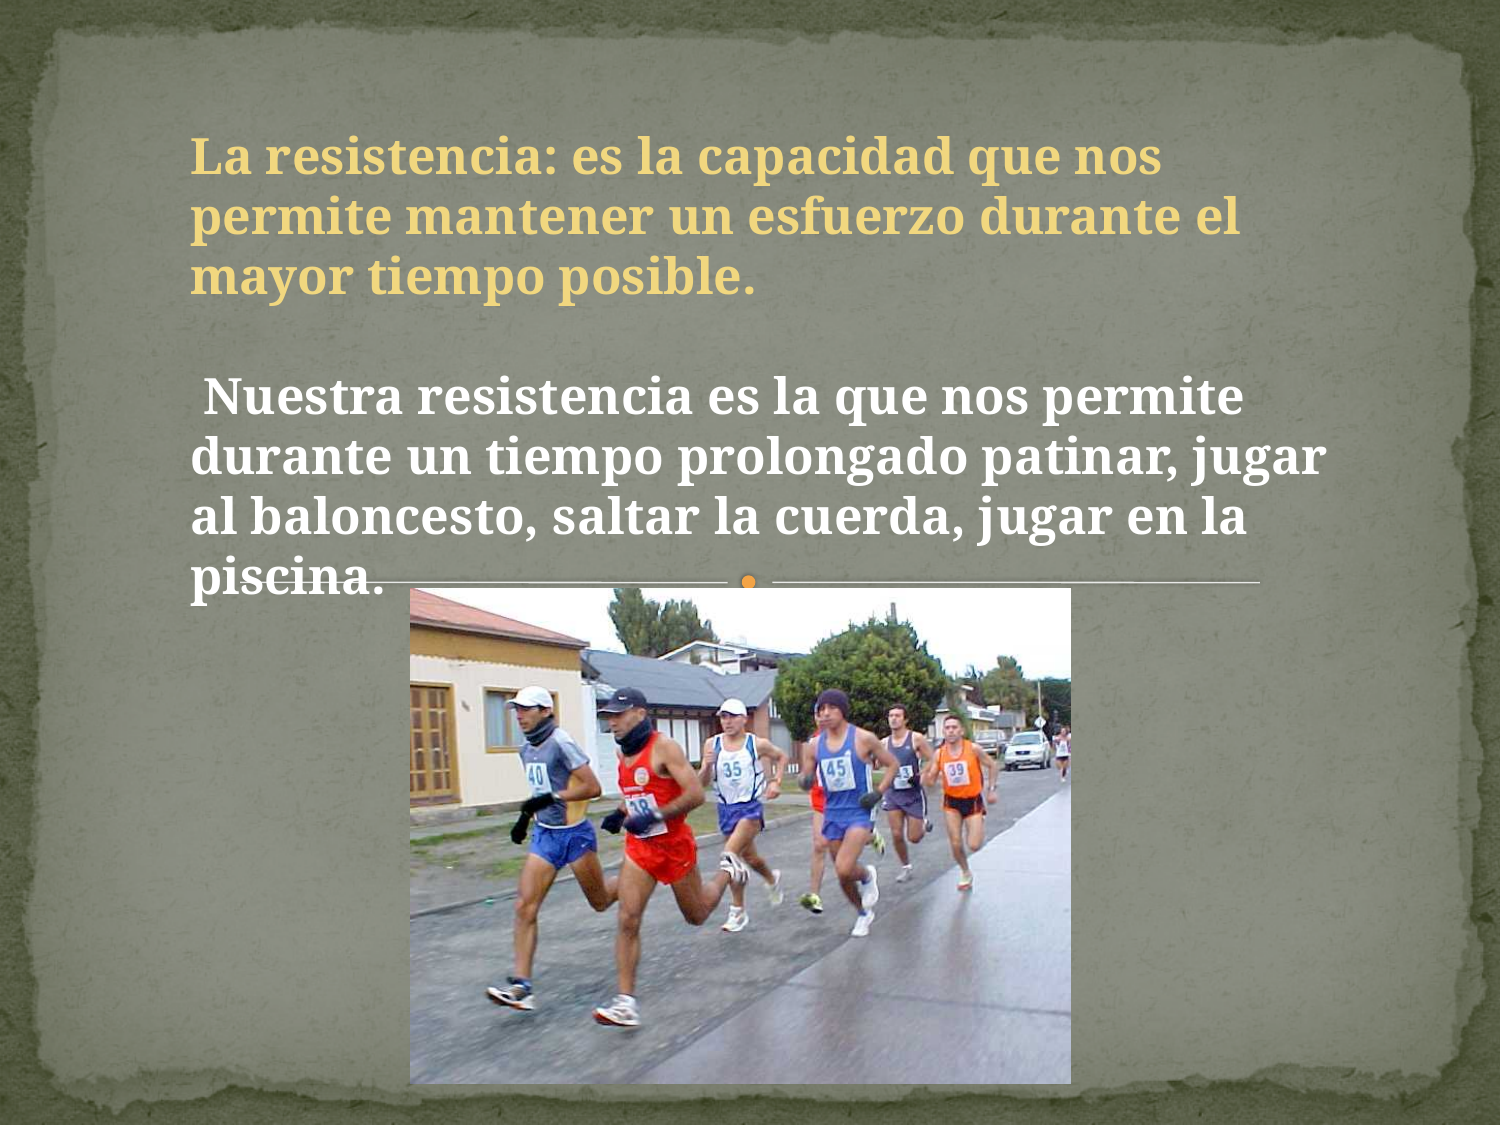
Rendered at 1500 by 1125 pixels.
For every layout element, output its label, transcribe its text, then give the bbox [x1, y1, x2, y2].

text_box La resistencia: es la capacidad que nos permite mantener un esfuerzo durante el mayor tiempo posible. Nuestra resistencia es la que nos permite durante un tiempo prolongado patinar, jugar al baloncesto, saltar la cuerda, jugar en la piscina. [175, 117, 1372, 612]
picture [410, 588, 1071, 1084]
